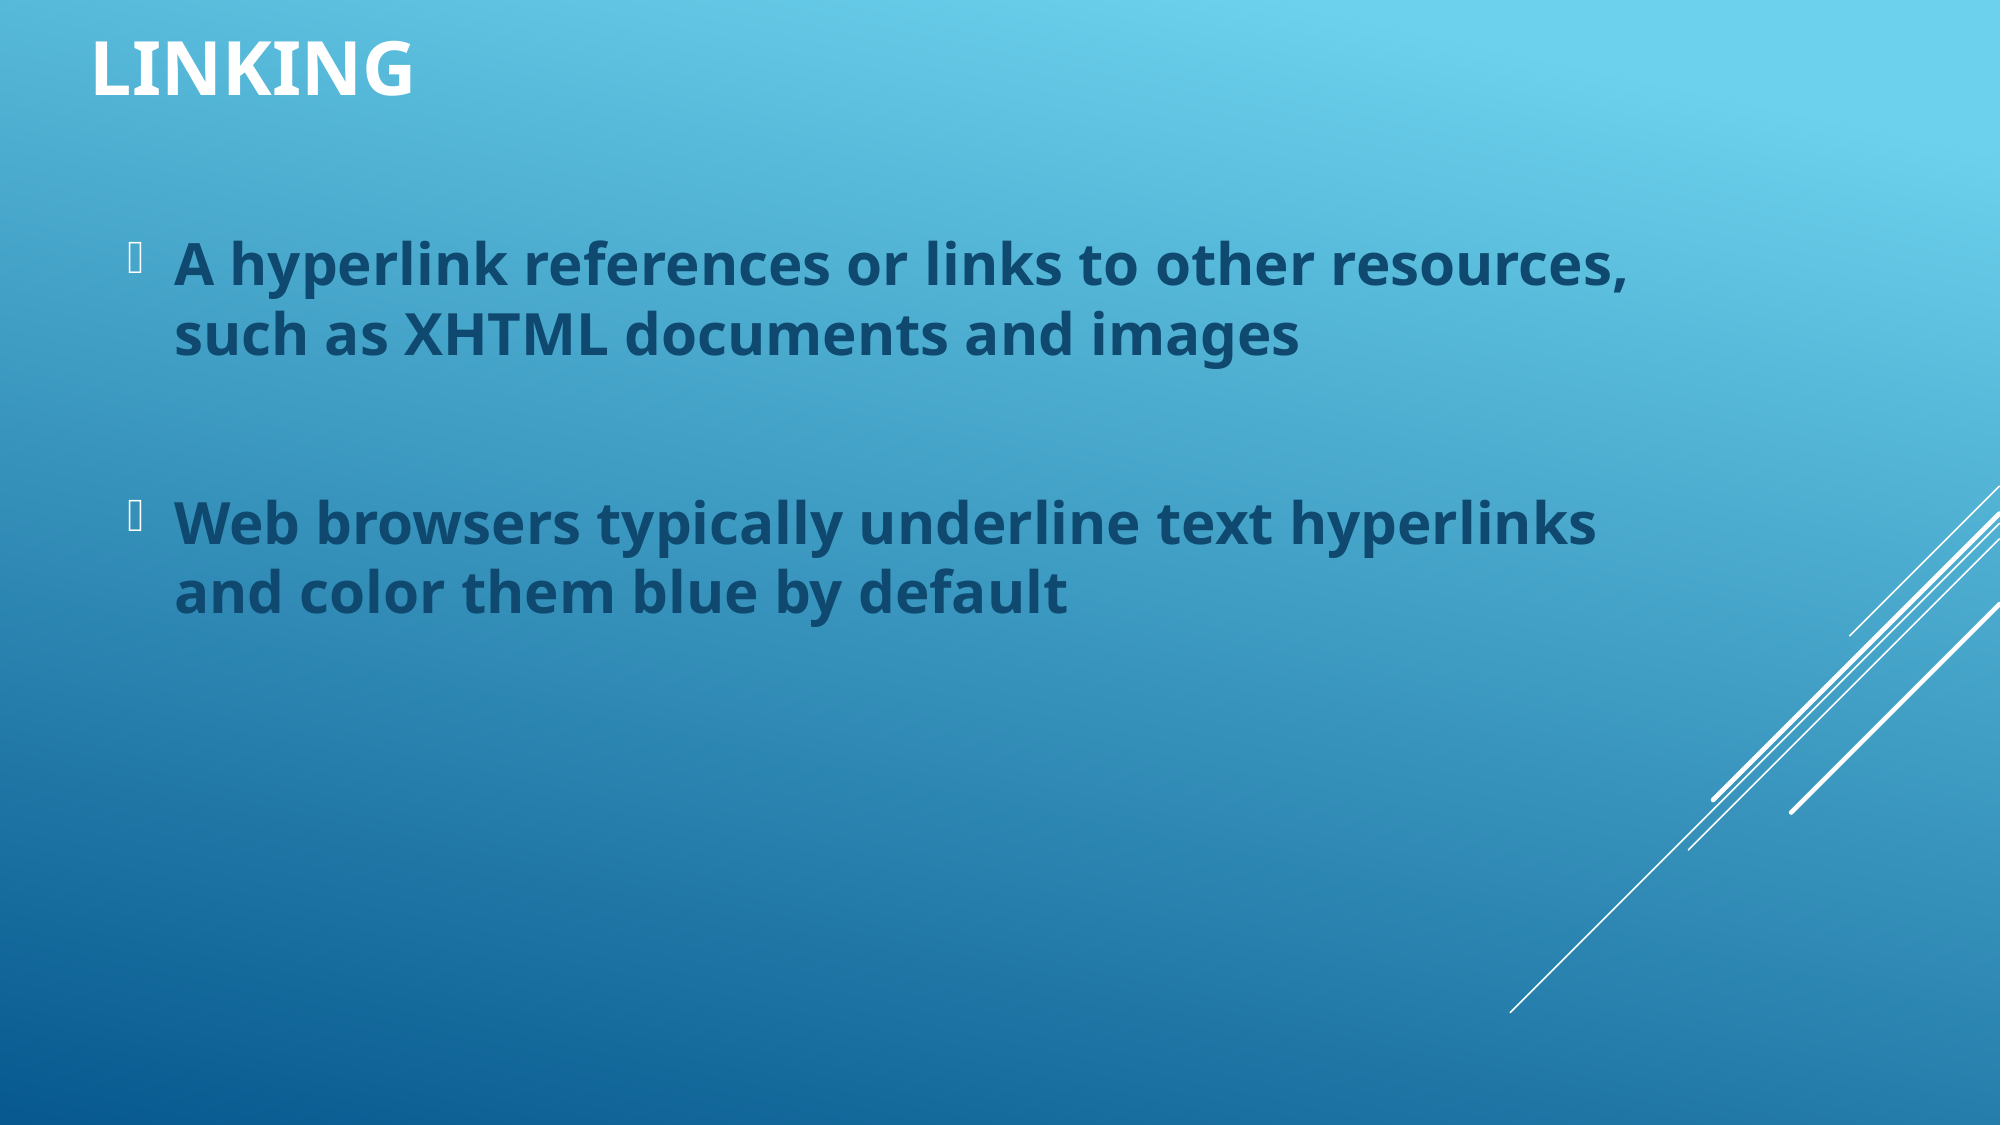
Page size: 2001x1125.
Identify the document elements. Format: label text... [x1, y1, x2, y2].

text_box A hyperlink references or links to other resources, such as XHTML documents and images Web browsers typically underline text hyperlinks and color them blue by default [112, 219, 1665, 1025]
text_box Linking [74, 12, 444, 200]
